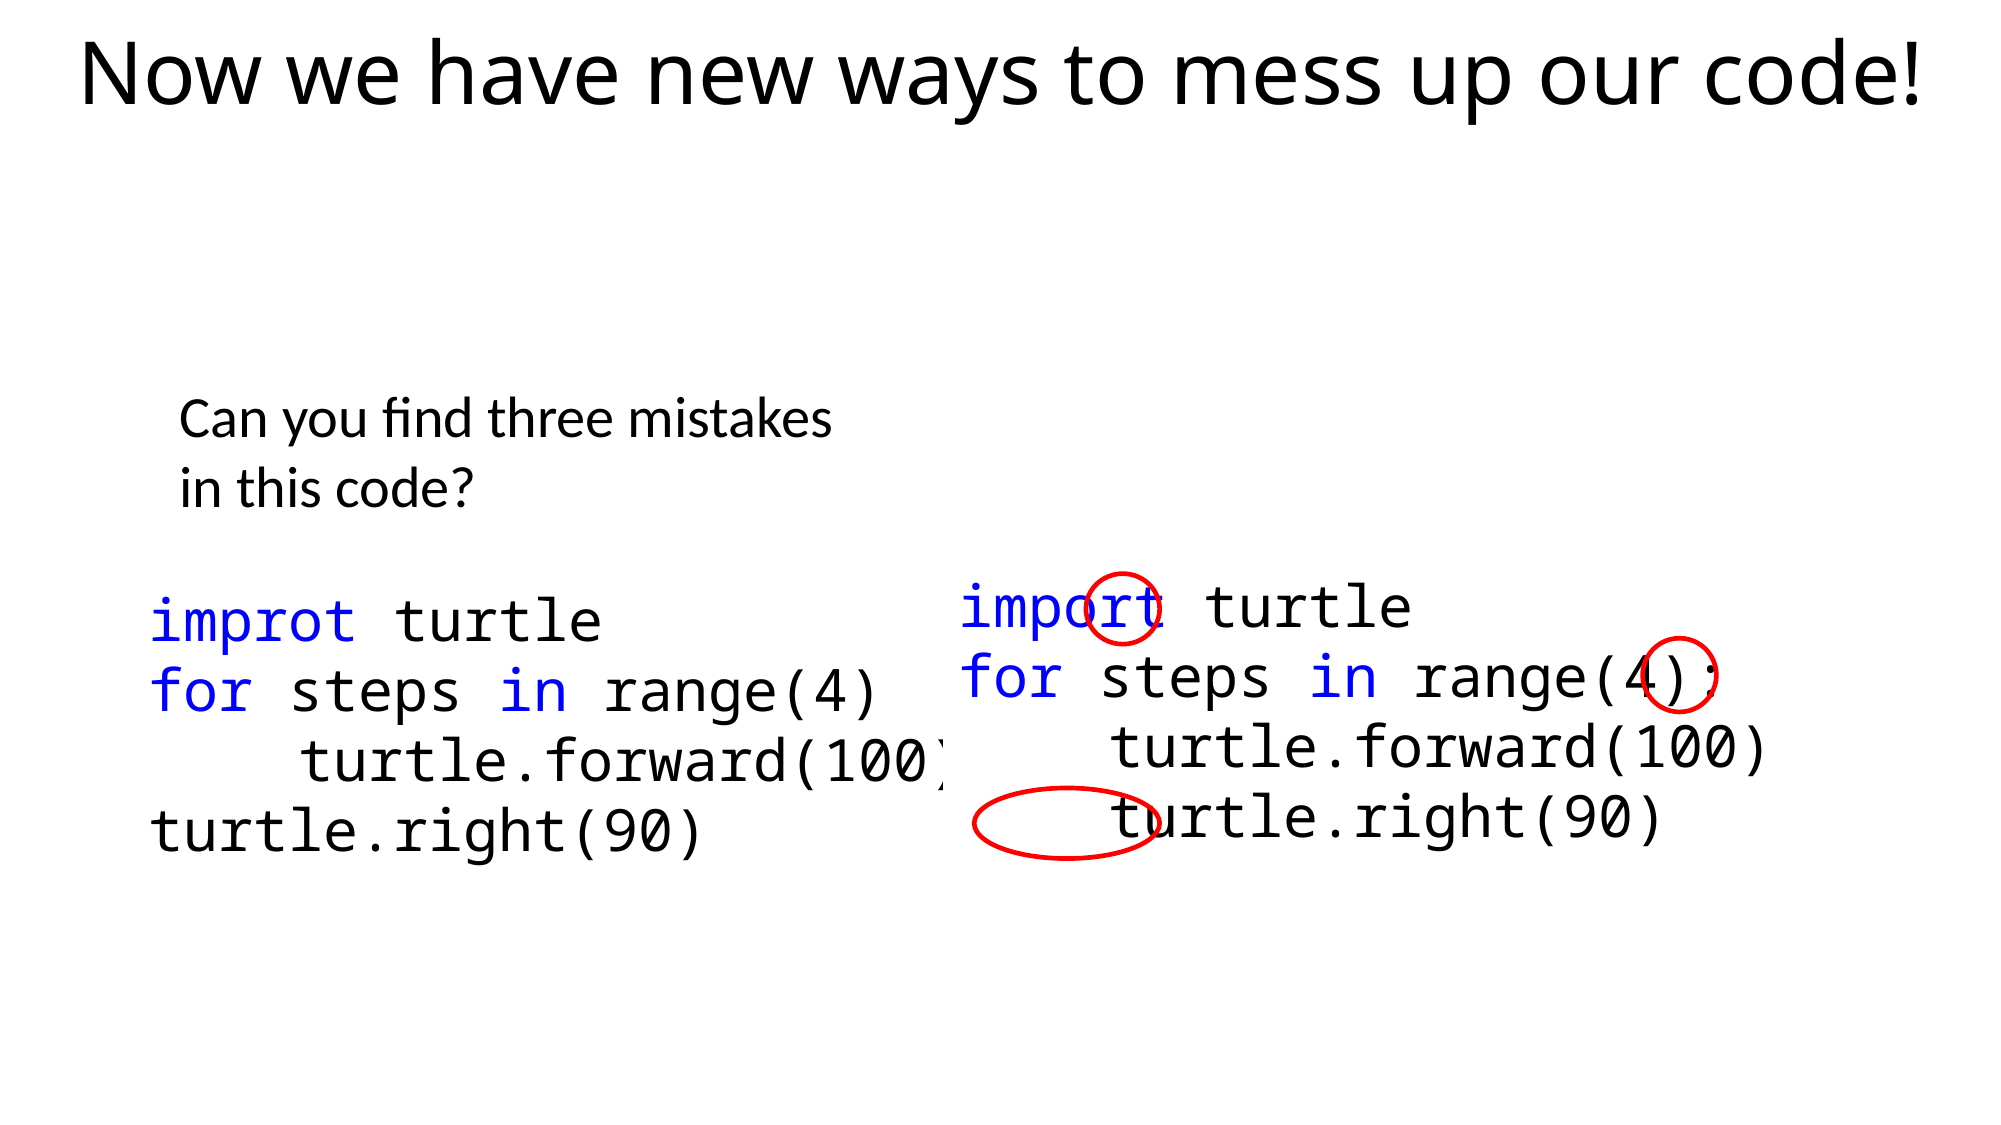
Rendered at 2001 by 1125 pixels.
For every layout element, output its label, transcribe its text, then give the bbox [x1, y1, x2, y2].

text_box import turtle for steps in range(4): turtle.forward(100) turtle.right(90) [943, 561, 1964, 927]
title Now we have new ways to mess up our code! [62, 29, 1953, 205]
text_box Can you find three mistakes in this code? [164, 371, 859, 527]
text_box improt turtle for steps in range(4) turtle.forward(100) turtle.right(90) [133, 575, 1154, 941]
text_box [973, 573, 1717, 859]
